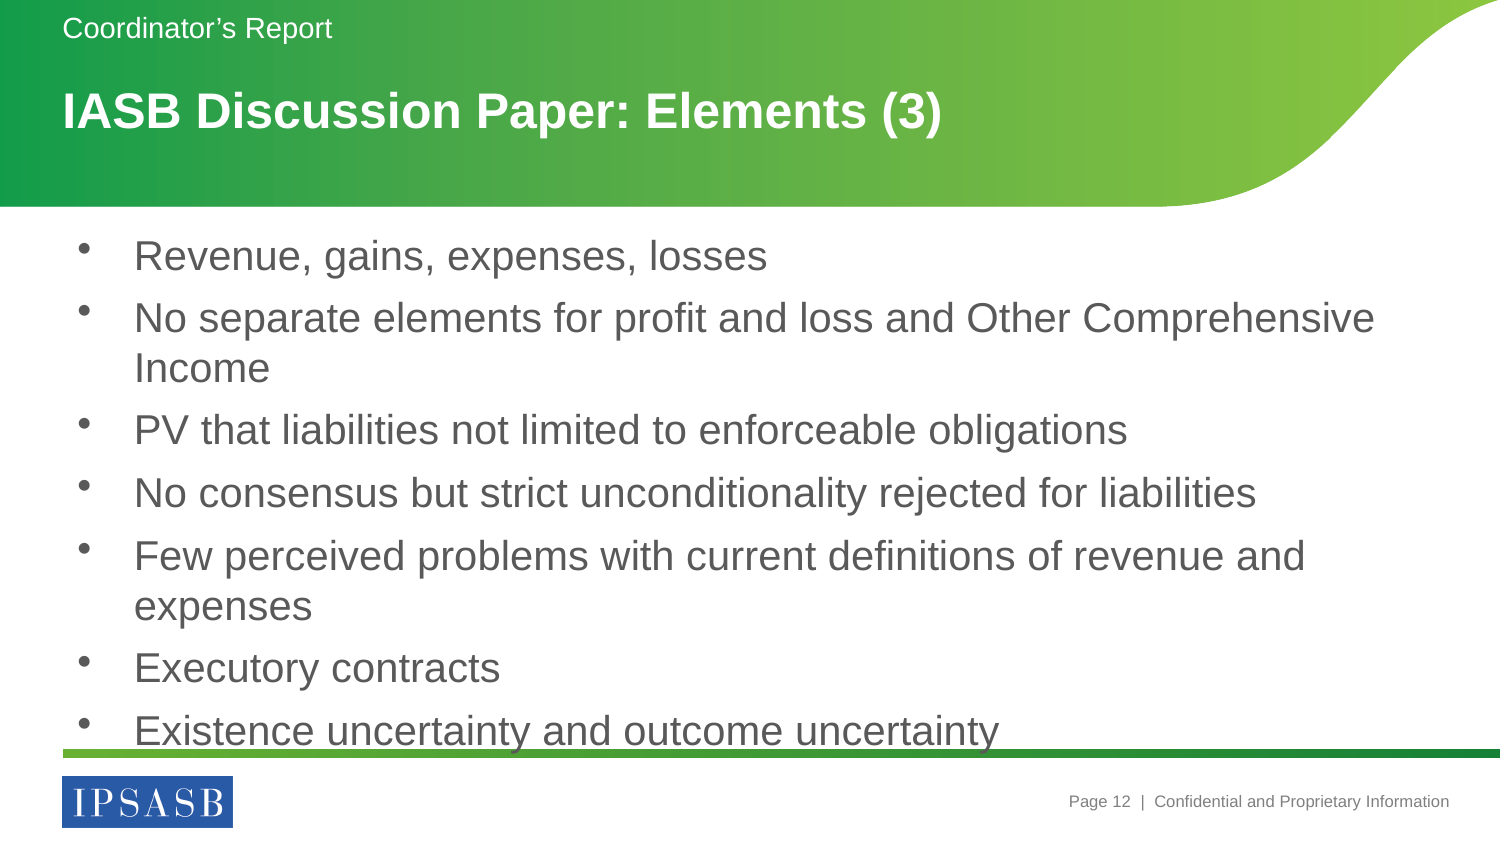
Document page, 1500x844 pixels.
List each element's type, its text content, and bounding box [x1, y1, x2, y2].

list Revenue, gains, expenses, losses No separate elements for profit and loss and Other Comprehensive Income PV that liabilities not limited to enforceable obligations No consensus but strict unconditionality rejected for liabilities Few perceived problems with current definitions of revenue and expenses Executory contracts Existence uncertainty and outcome uncertainty [62, 220, 1450, 724]
title IASB Discussion Paper: Elements (3) [62, 75, 1400, 142]
subtitle Coordinator’s Report [62, 9, 500, 38]
picture [0, 0, 1500, 207]
picture [62, 776, 233, 828]
